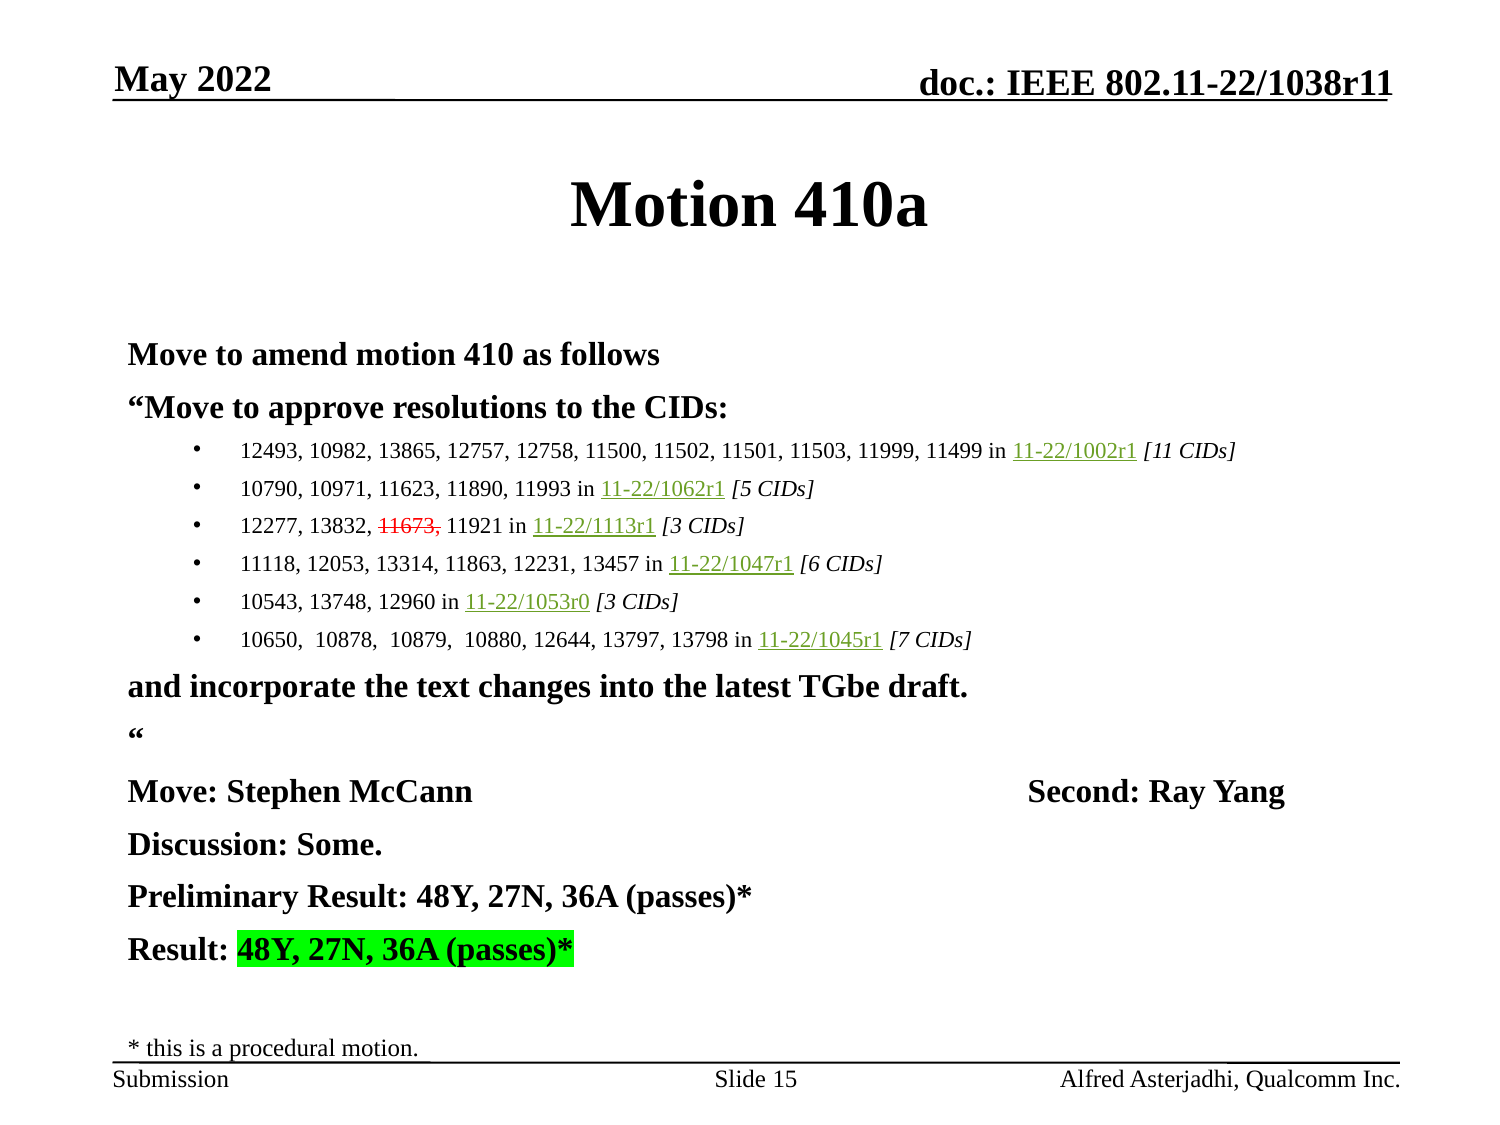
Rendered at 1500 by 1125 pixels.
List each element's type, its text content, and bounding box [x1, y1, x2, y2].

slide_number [114, 54, 423, 100]
footer Alfred Asterjadhi, Qualcomm Inc. [878, 1061, 1402, 1093]
title Motion 410a [112, 112, 1388, 288]
slide_number Slide 15 [712, 1061, 800, 1123]
list Move to amend motion 410 as follows “Move to approve resolutions to the CIDs: 12493, 10982, 13865, 12757, 12758, 11500, 11502, 11501, 11503, 11999, 11499 in 11-22/1002r1 [11 CIDs] 10790, 10971, 11623, 11890, 11993 in 11-22/1062r1 [5 CIDs] 12277, 13832, 11673, 11921 in 11-22/1113r1 [3 CIDs] 11118, 12053, 13314, 11863, 12231, 13457 in 11-22/1047r1 [6 CIDs] 10543, 13748, 12960 in 11-22/1053r0 [3 CIDs] 10650, 10878, 10879, 10880, 12644, 13797, 13798 in 11-22/1045r1 [7 CIDs] and incorporate the text changes into the latest TGbe draft. “ Move: Stephen McCann Second: Ray Yang Discussion: Some. Preliminary Result: 48Y, 27N, 36A (passes)* Result: 48Y, 27N, 36A (passes)* * this is a procedural motion. [112, 324, 1388, 1063]
